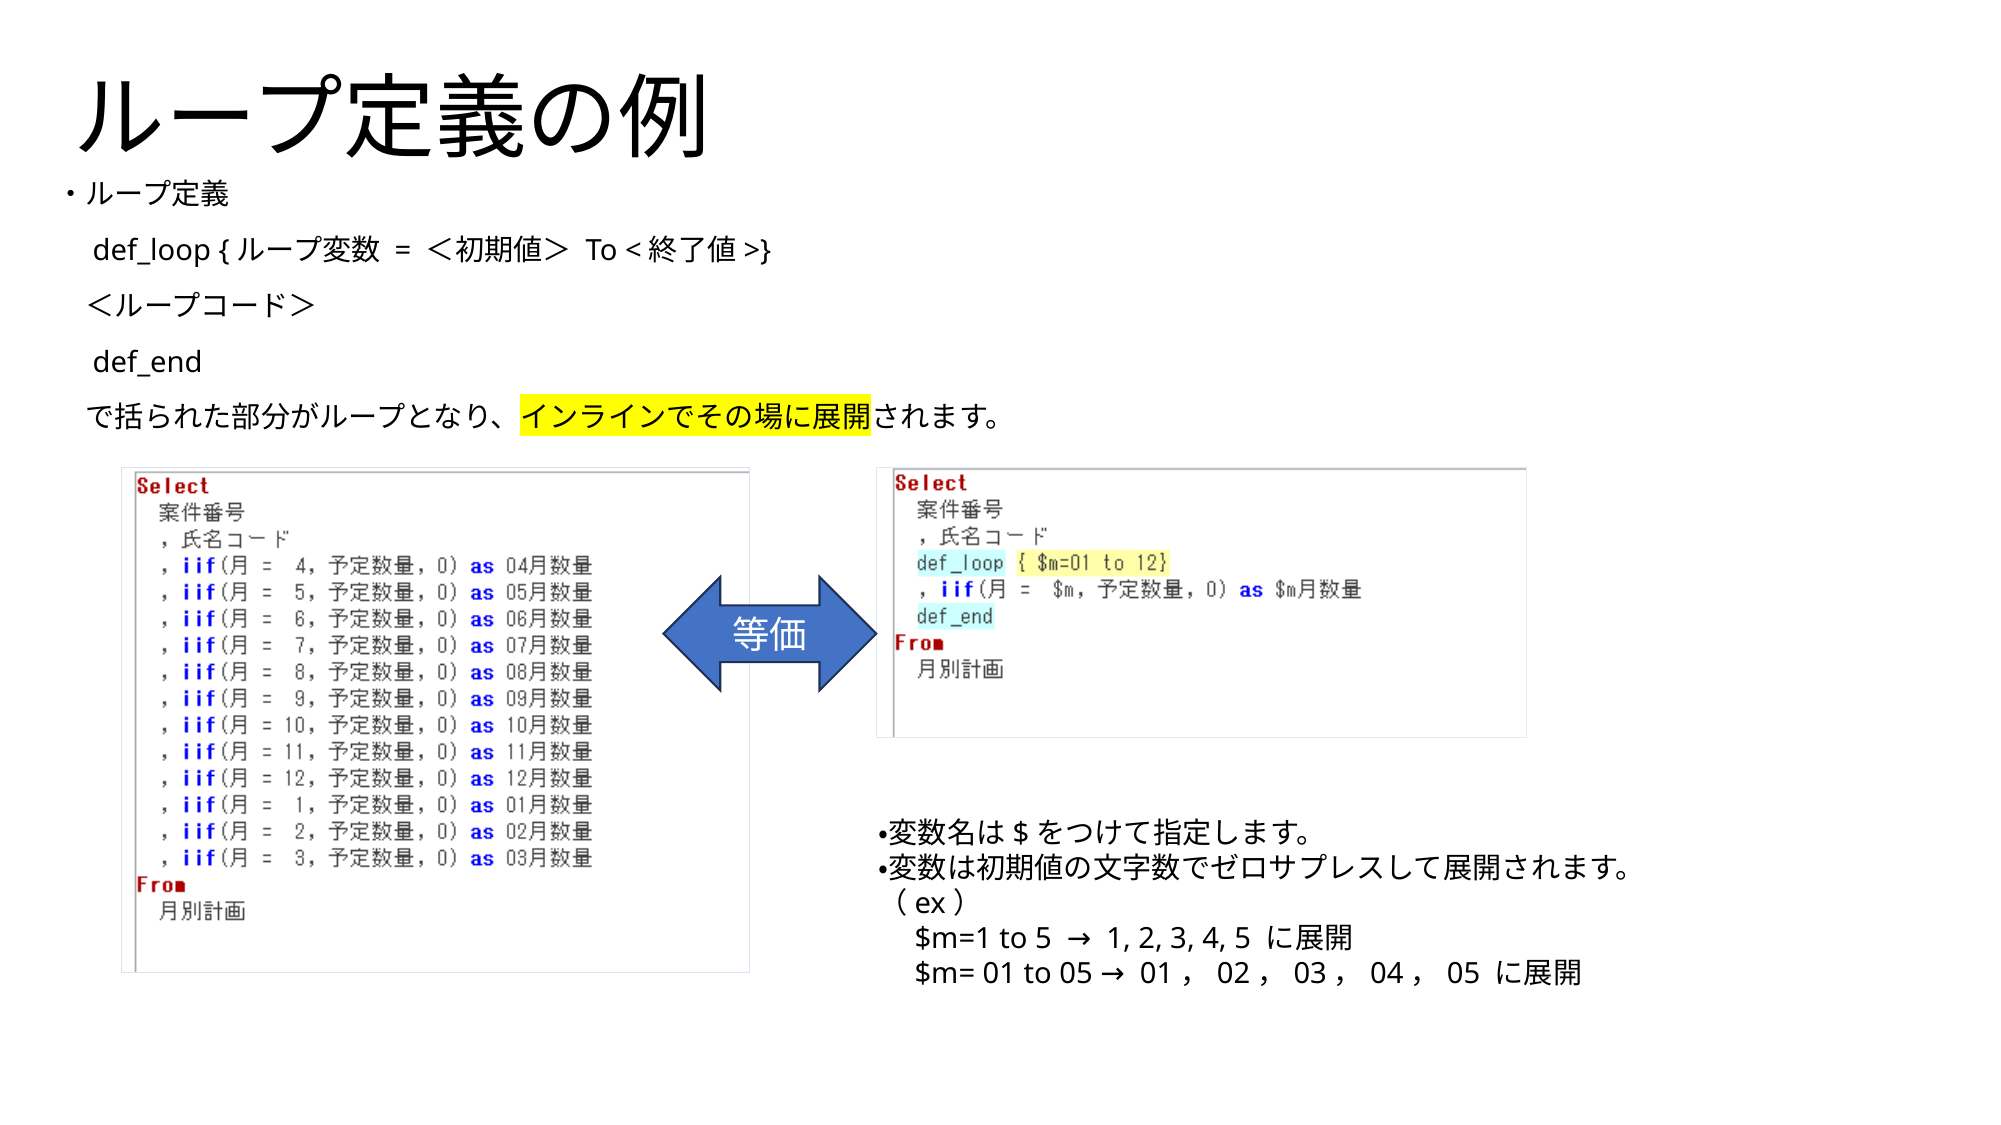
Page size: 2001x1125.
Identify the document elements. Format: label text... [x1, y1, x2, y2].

text_box ・ループ定義 def_loop {ループ変数 = ＜初期値＞ To <終了値>} ＜ループコード＞ def_end で括られた部分がループとなり、インラインでその場に展開されます。 [41, 167, 1767, 508]
text_box ループ定義の例 [59, 63, 1784, 168]
text_box 等価 [750, 574, 876, 693]
text_box ・変数名は$をつけて指定します。 ・変数は初期値の文字数でゼロサプレスして展開されます。 （ex） $m=1 to 5 → 1, 2, 3, 4, 5 に展開 $m= 01 to 05 → 01，02，03，04，05 に展開 [863, 806, 1660, 997]
picture [876, 467, 1527, 738]
picture [120, 467, 750, 973]
